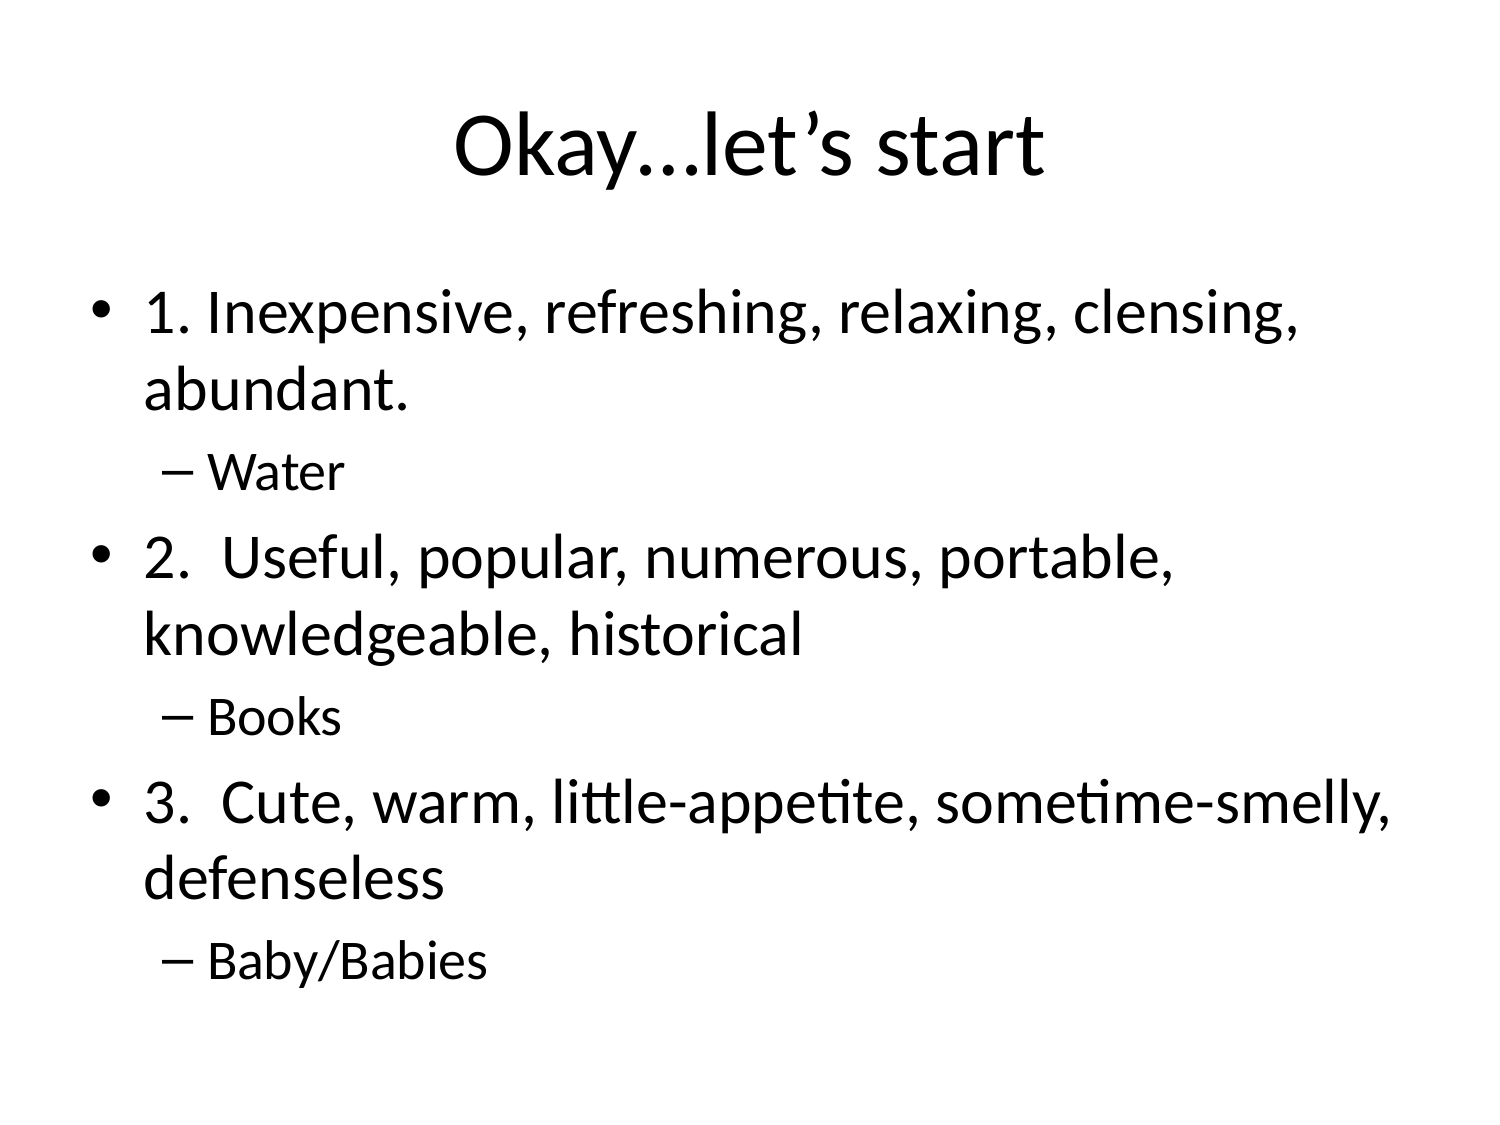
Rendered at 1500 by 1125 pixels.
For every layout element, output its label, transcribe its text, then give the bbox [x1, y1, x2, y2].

list 1. Inexpensive, refreshing, relaxing, clensing, abundant. Water 2. Useful, popular, numerous, portable, knowledgeable, historical Books 3. Cute, warm, little-appetite, sometime-smelly, defenseless Baby/Babies [75, 262, 1425, 1005]
title Okay…let’s start [75, 45, 1425, 233]
